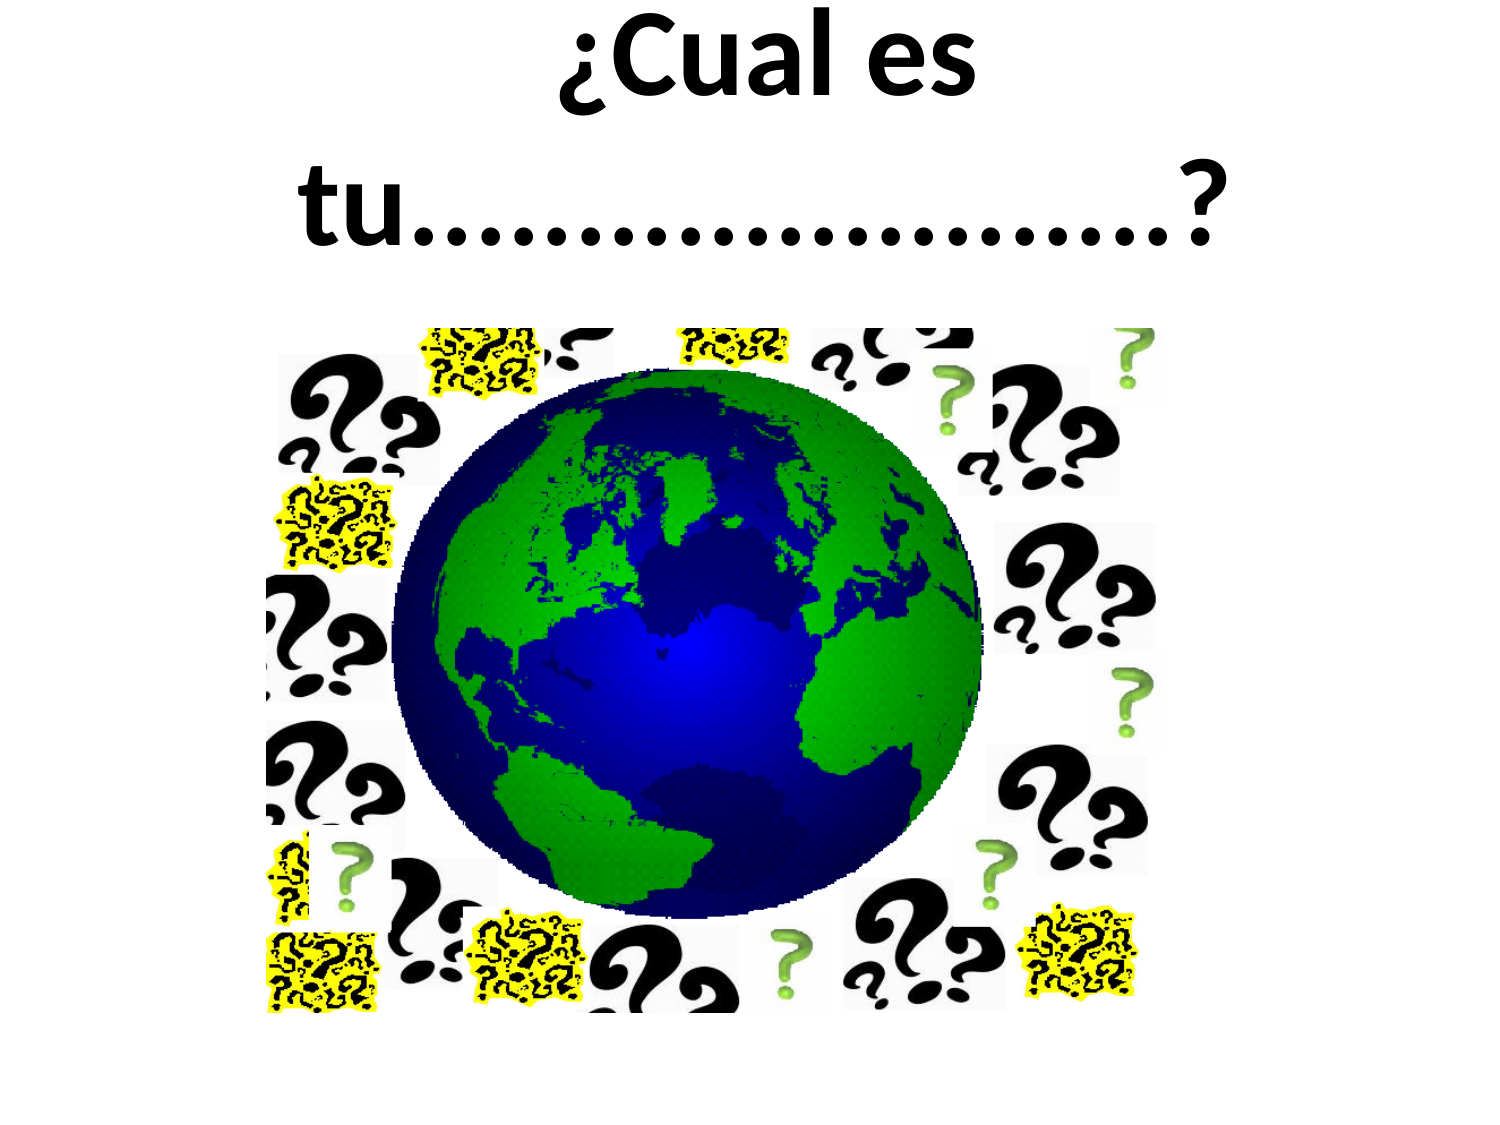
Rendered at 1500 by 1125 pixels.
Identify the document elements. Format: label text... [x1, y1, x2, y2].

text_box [234, 210, 1167, 1094]
title ¿Cual es tu.......................? [128, 0, 1404, 242]
